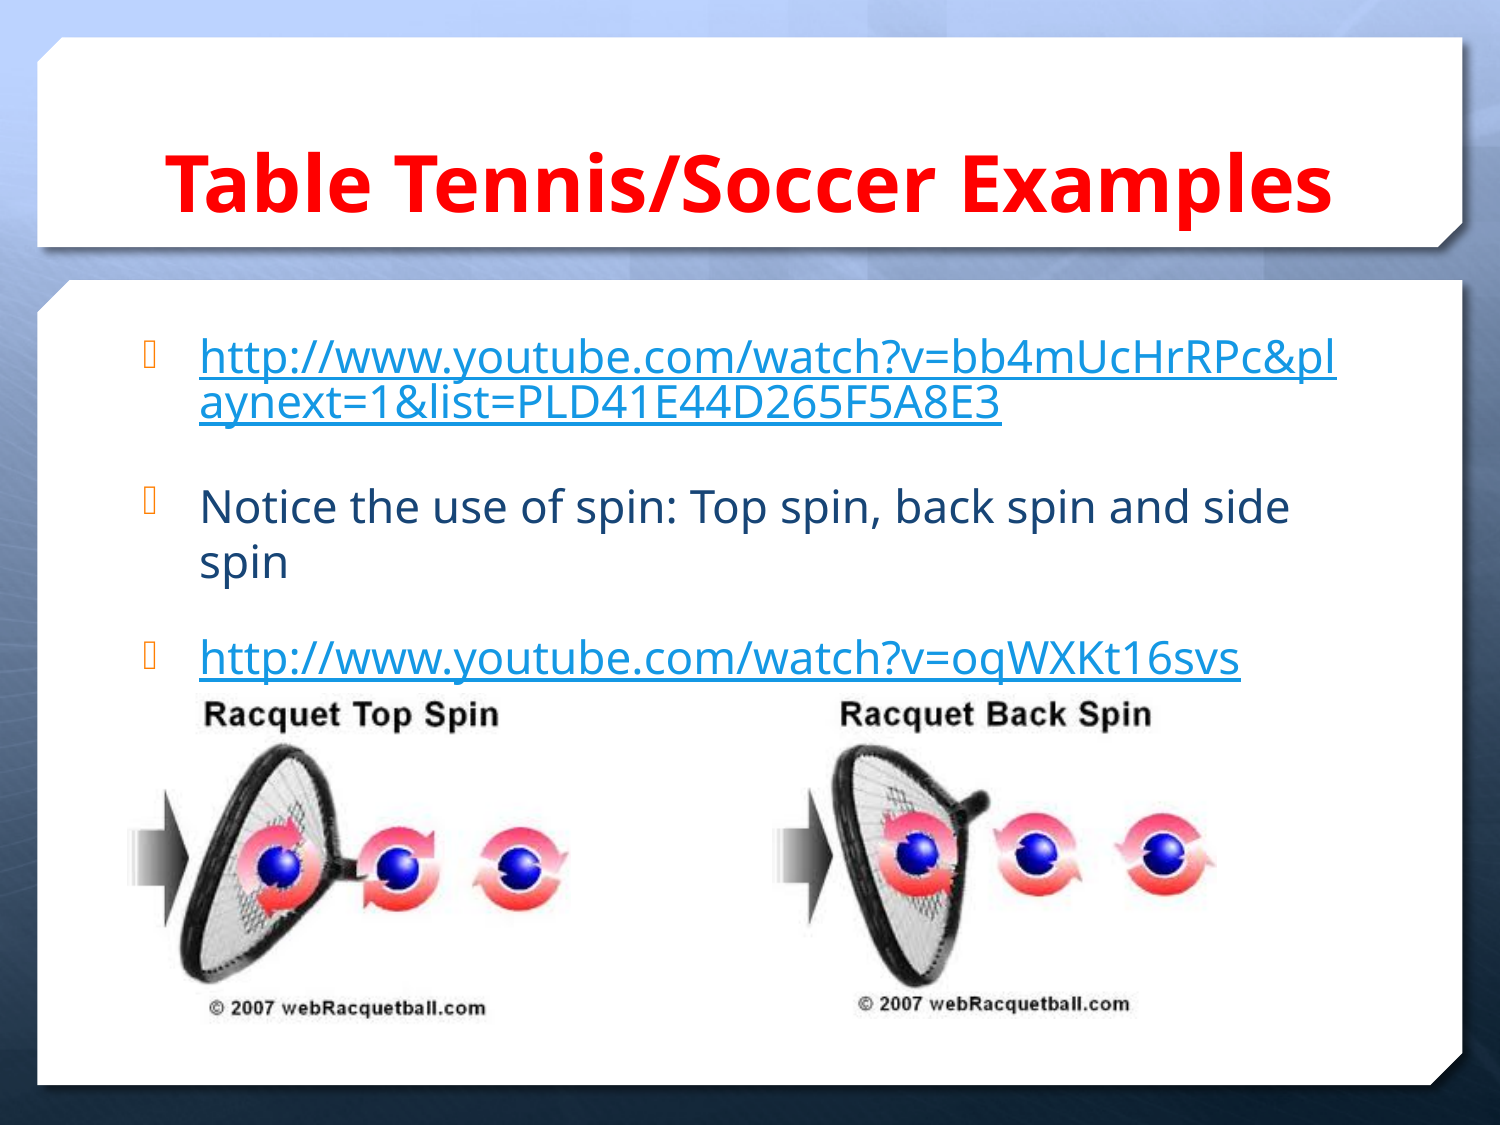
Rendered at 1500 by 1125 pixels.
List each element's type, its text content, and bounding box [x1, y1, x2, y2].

title Table Tennis/Soccer Examples [127, 48, 1372, 236]
picture [772, 693, 1218, 1020]
picture [127, 692, 571, 1032]
list http://www.youtube.com/watch?v=bb4mUcHrRPc&playnext=1&list=PLD41E44D265F5A8E3 Notice the use of spin: Top spin, back spin and side spin http://www.youtube.com/watch?v=oqWXKt16svs [127, 319, 1372, 978]
